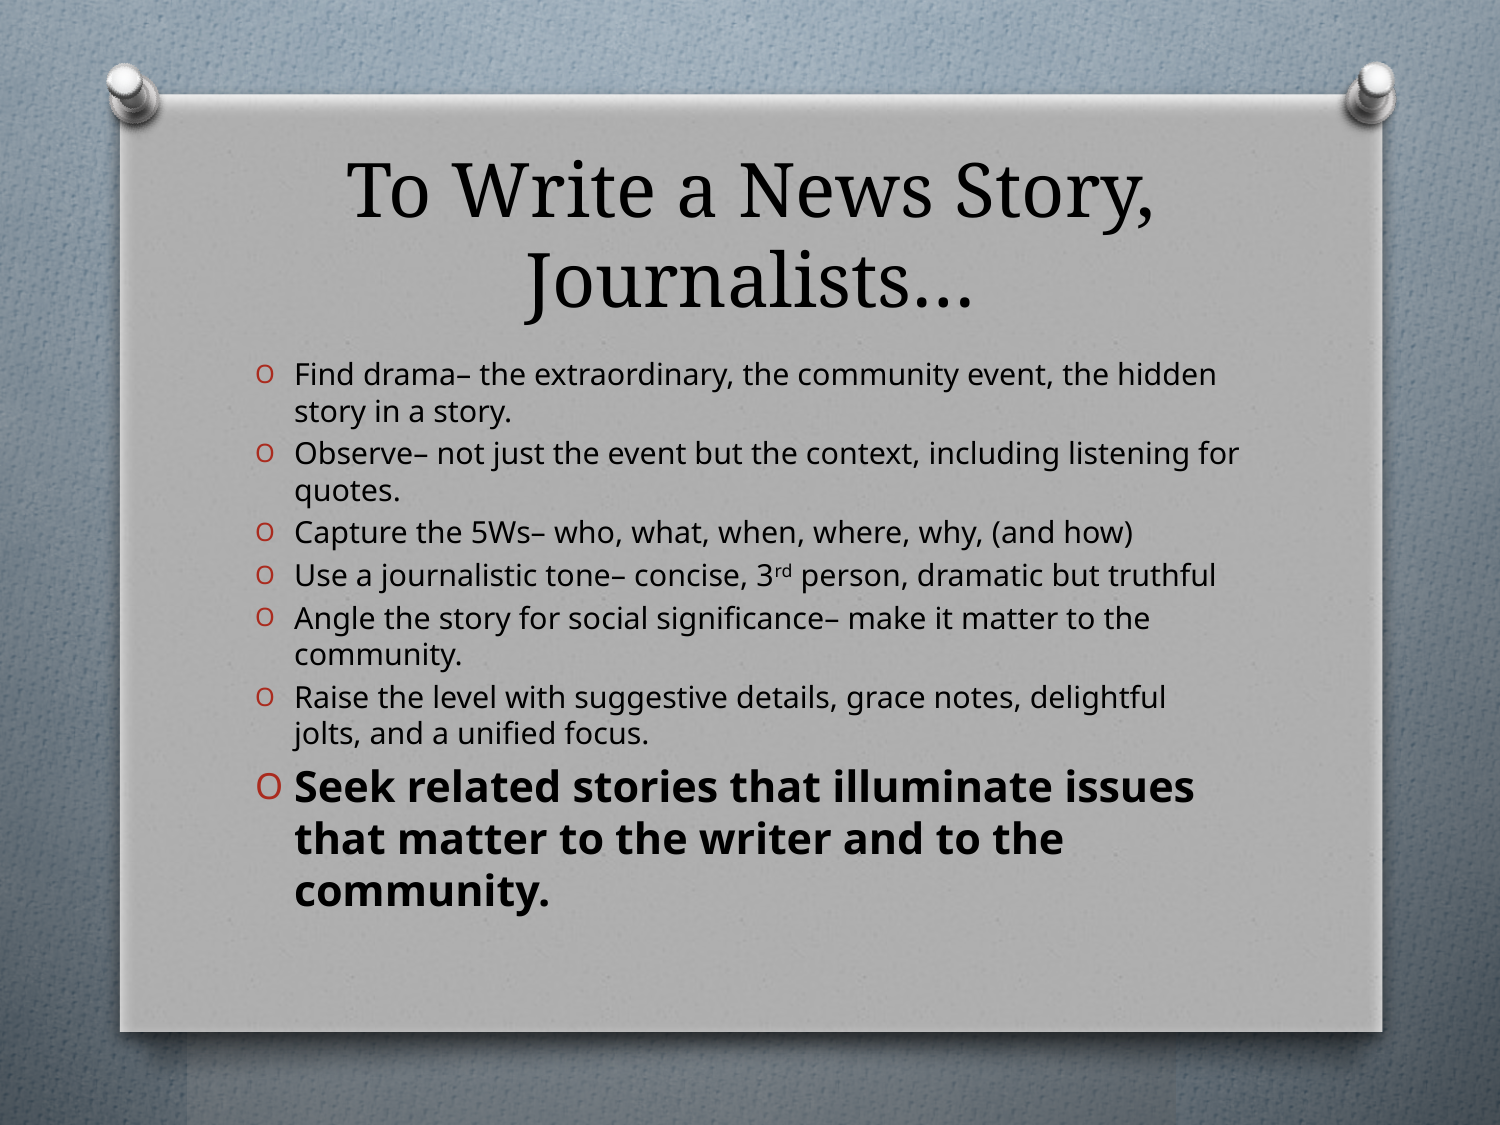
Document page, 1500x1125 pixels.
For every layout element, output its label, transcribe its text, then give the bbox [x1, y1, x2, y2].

title To Write a News Story, Journalists… [179, 134, 1323, 332]
picture [75, 29, 198, 153]
list Find drama– the extraordinary, the community event, the hidden story in a story. Observe– not just the event but the context, including listening for quotes. Capture the 5Ws– who, what, when, where, why, (and how) Use a journalistic tone– concise, 3rd person, dramatic but truthful Angle the story for social significance– make it matter to the community. Raise the level with suggestive details, grace notes, delightful jolts, and a unified focus. Seek related stories that illuminate issues that matter to the writer and to the community. [240, 347, 1257, 939]
picture [1317, 35, 1439, 156]
